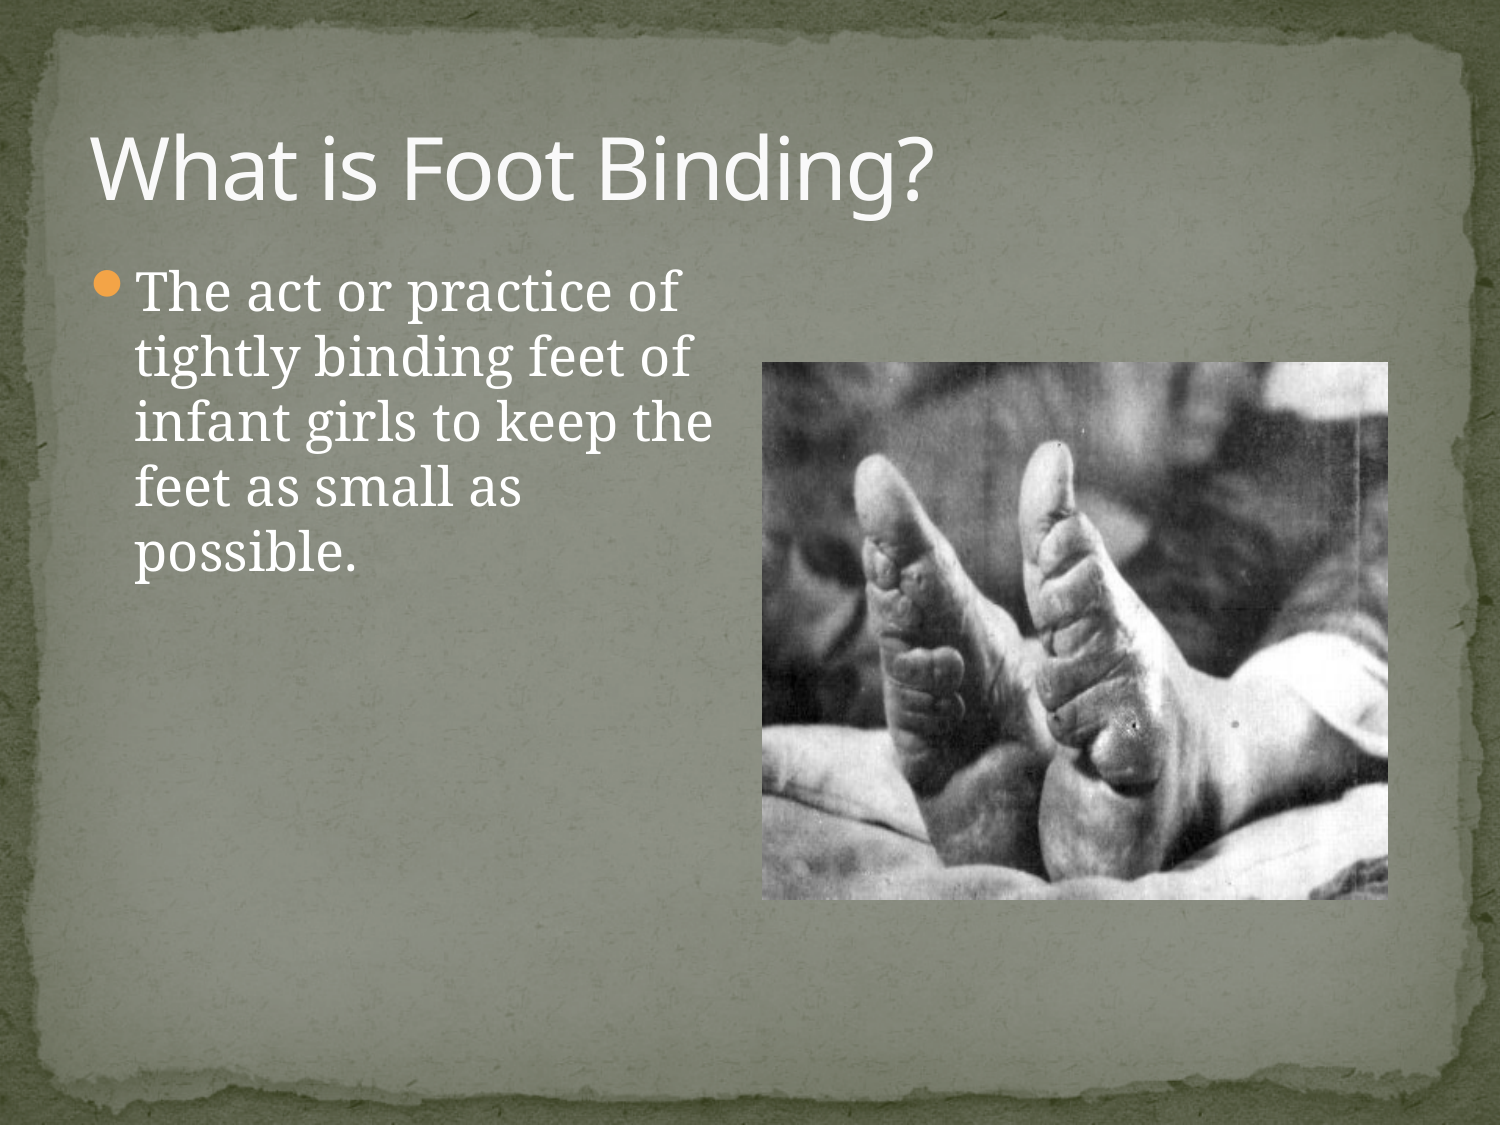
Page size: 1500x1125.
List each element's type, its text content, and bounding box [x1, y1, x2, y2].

list The act or practice of tightly binding feet of infant girls to keep the feet as small as possible. [75, 249, 741, 1000]
title What is Foot Binding? [74, 24, 1425, 225]
picture [762, 362, 1388, 900]
